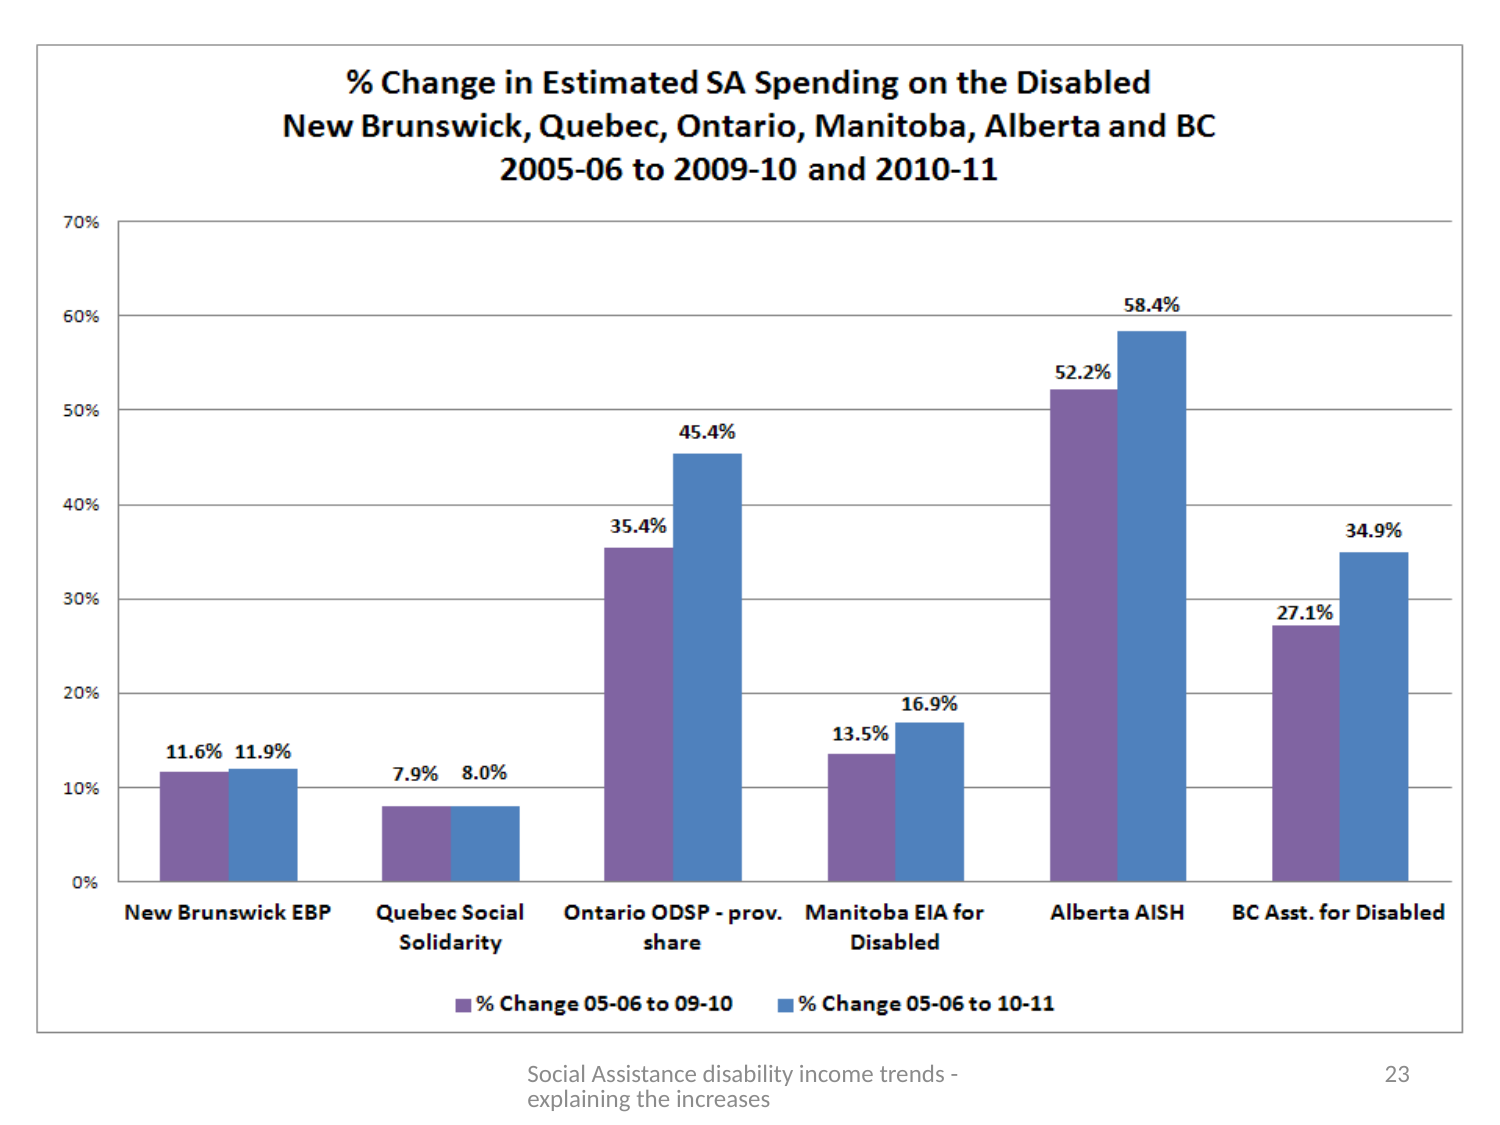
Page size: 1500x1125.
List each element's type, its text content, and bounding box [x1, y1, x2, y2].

slide_number 23 [1074, 1045, 1425, 1103]
picture [35, 43, 1465, 1036]
footer Social Assistance disability income trends - explaining the increases [512, 1045, 988, 1103]
